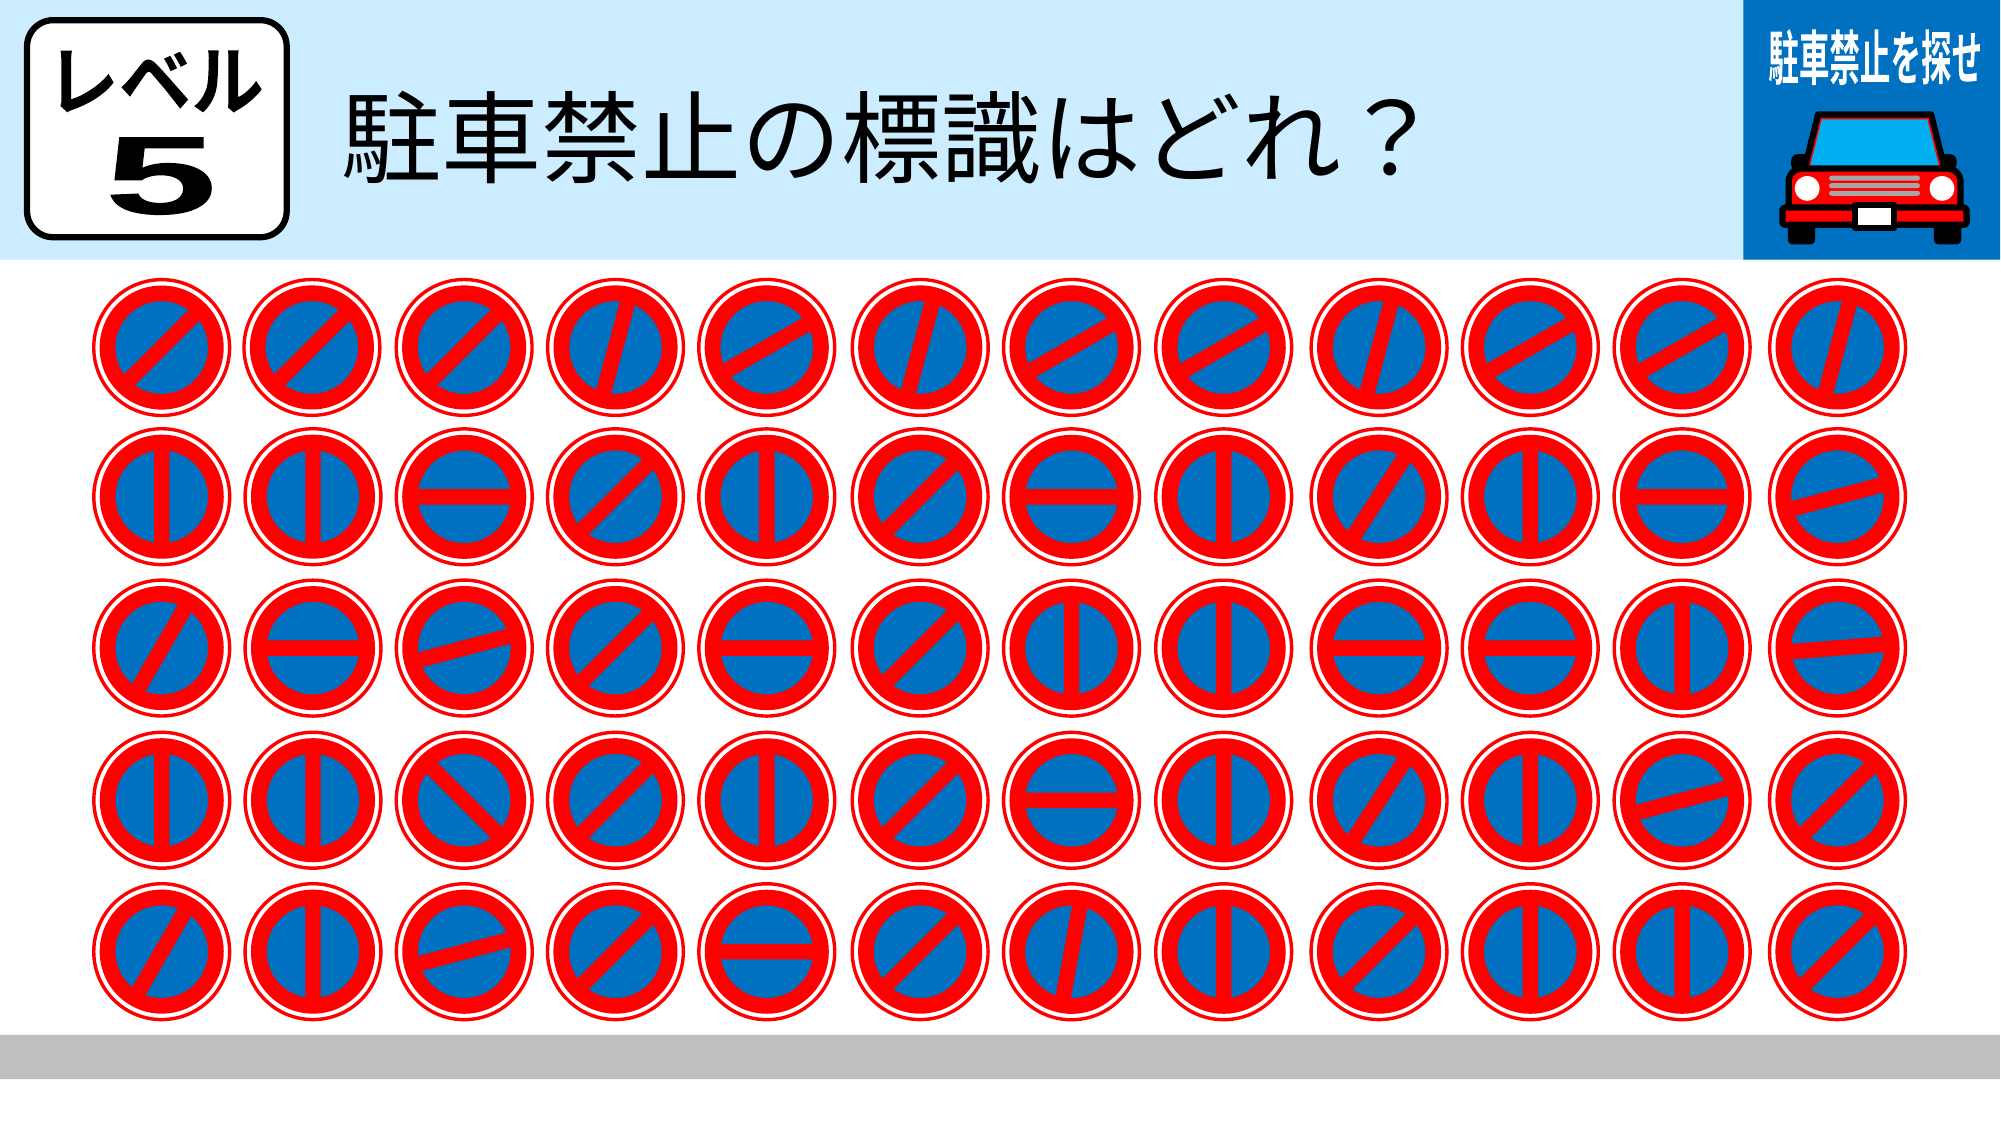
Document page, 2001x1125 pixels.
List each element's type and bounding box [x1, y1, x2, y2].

text_box [0, 1034, 2000, 1080]
text_box [91, 277, 1908, 1022]
